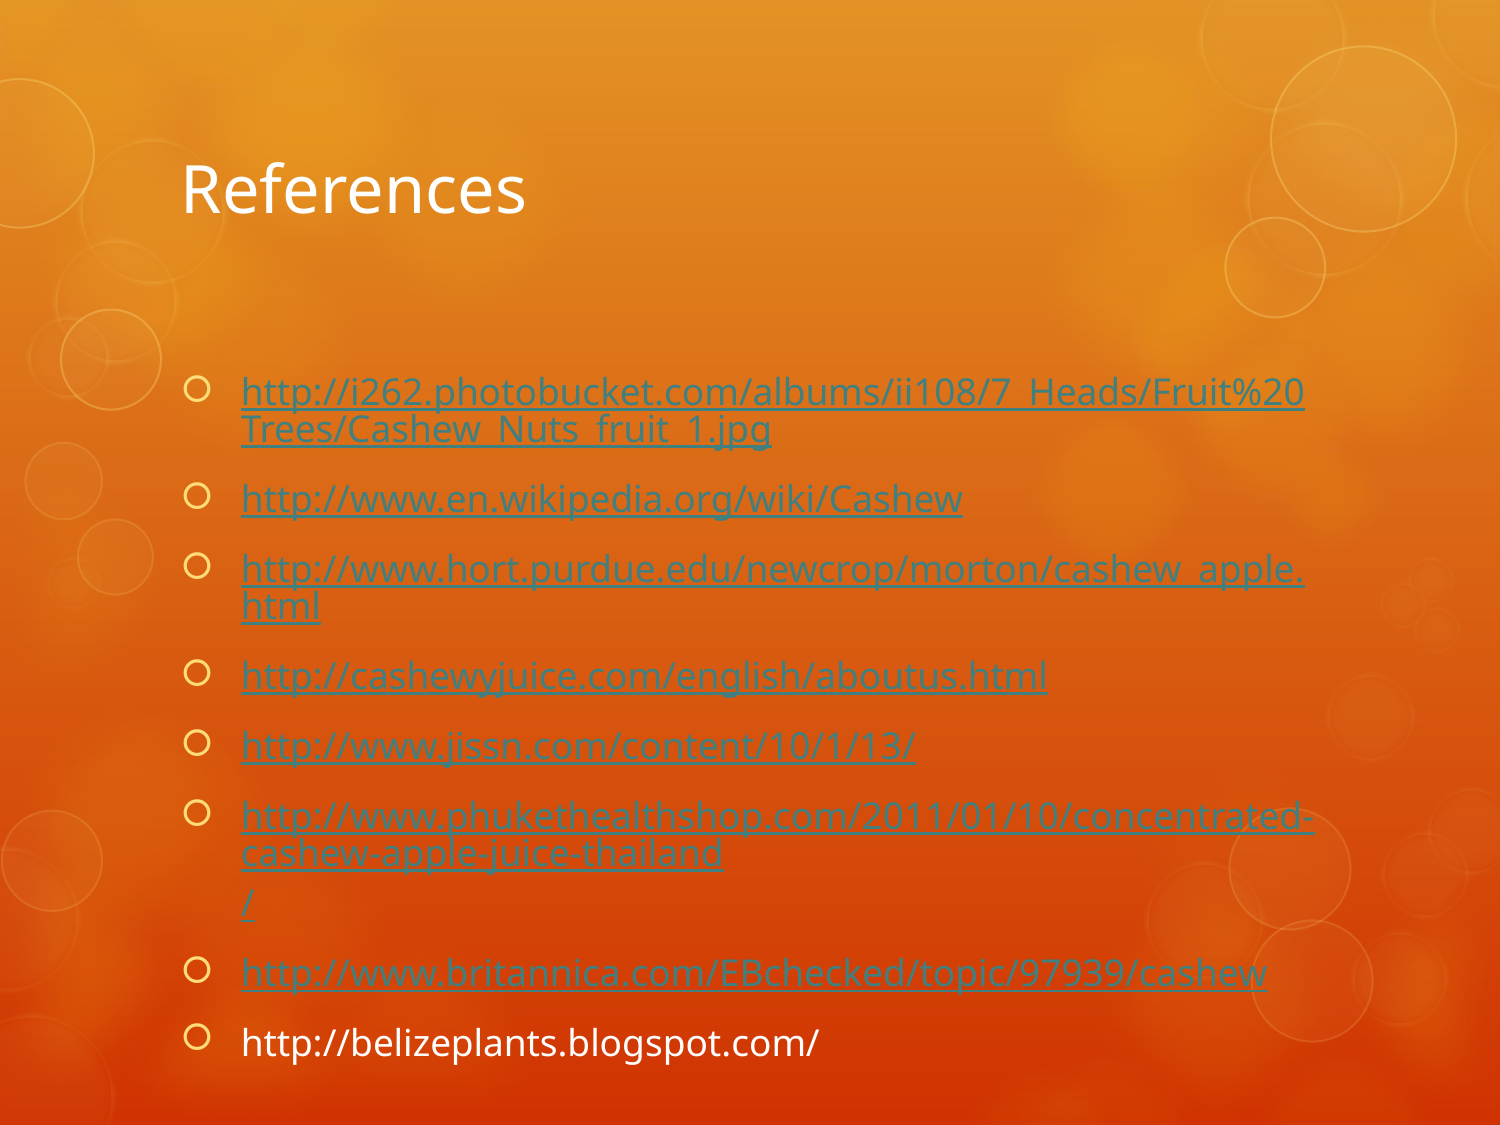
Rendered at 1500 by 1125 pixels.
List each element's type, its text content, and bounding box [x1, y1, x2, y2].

title References [165, 110, 1335, 263]
list http://i262.photobucket.com/albums/ii108/7_Heads/Fruit%20Trees/Cashew_Nuts_fruit_1.jpg http://www.en.wikipedia.org/wiki/Cashew http://www.hort.purdue.edu/newcrop/morton/cashew_apple.html http://cashewyjuice.com/english/aboutus.html http://www.jissn.com/content/10/1/13/ http://www.phukethealthshop.com/2011/01/10/concentrated-cashew-apple-juice-thailand/ http://www.britannica.com/EBchecked/topic/97939/cashew http://belizeplants.blogspot.com/ [165, 296, 1335, 962]
